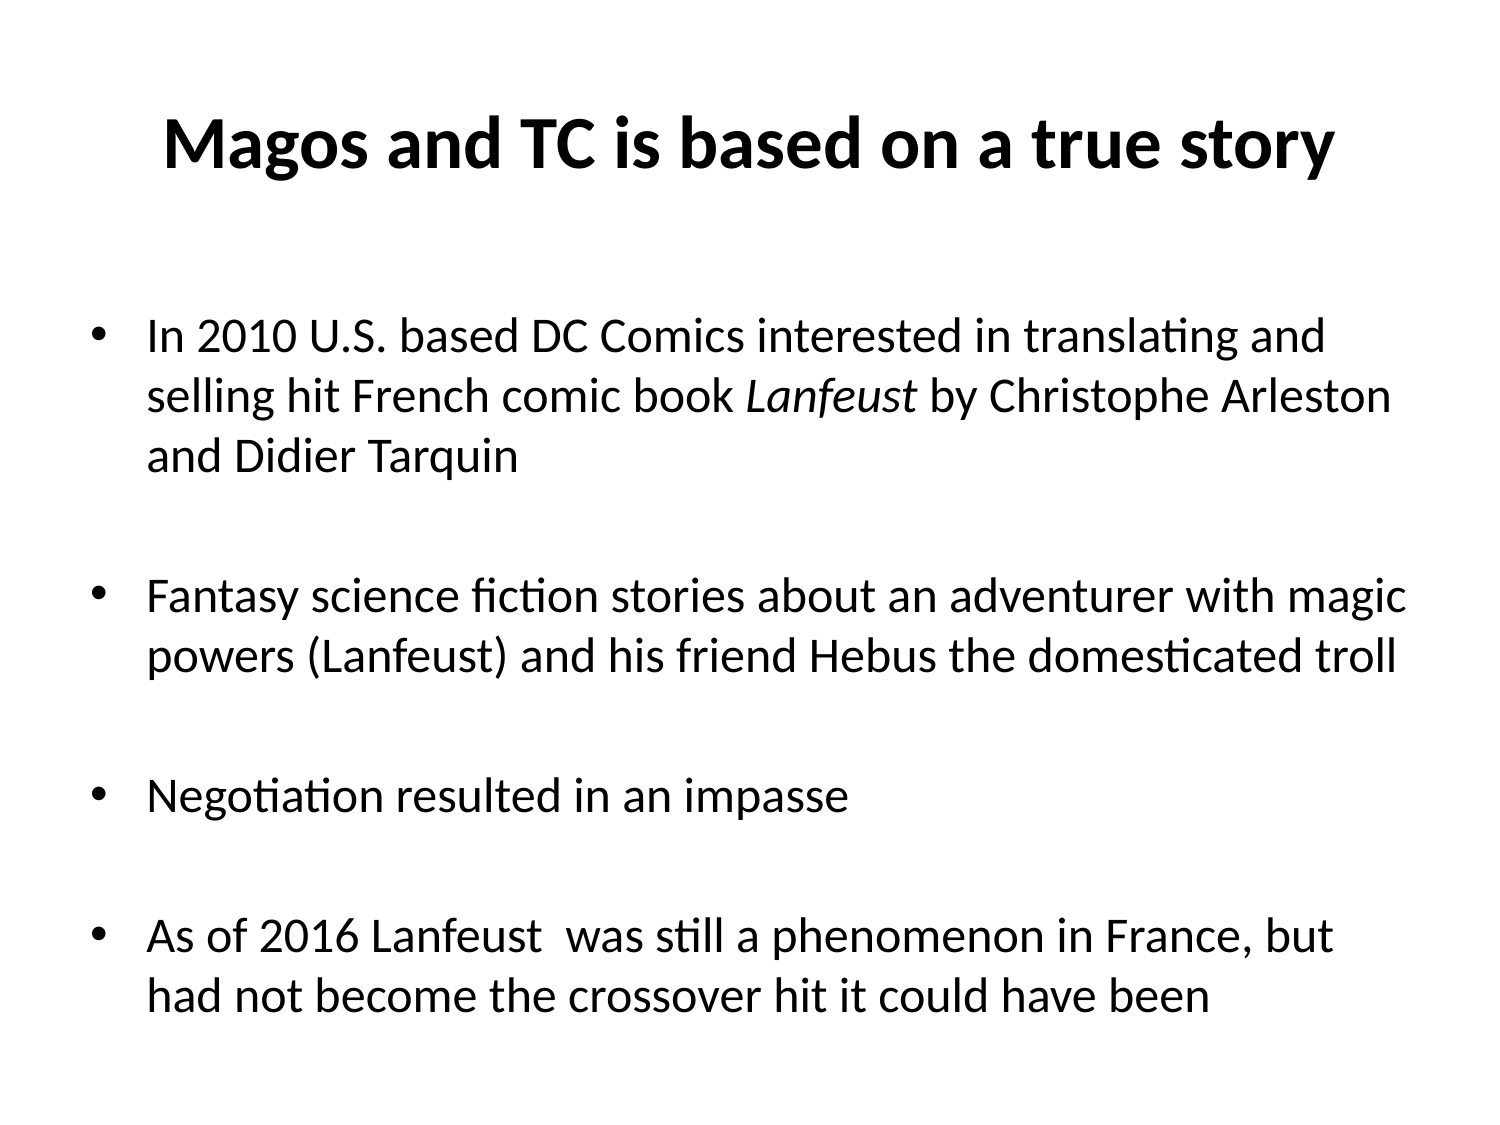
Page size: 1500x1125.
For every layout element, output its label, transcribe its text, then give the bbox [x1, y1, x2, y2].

list In 2010 U.S. based DC Comics interested in translating and selling hit French comic book Lanfeust by Christophe Arleston and Didier Tarquin Fantasy science fiction stories about an adventurer with magic powers (Lanfeust) and his friend Hebus the domesticated troll Negotiation resulted in an impasse As of 2016 Lanfeust was still a phenomenon in France, but had not become the crossover hit it could have been [75, 295, 1425, 1038]
title Magos and TC is based on a true story [75, 45, 1425, 233]
